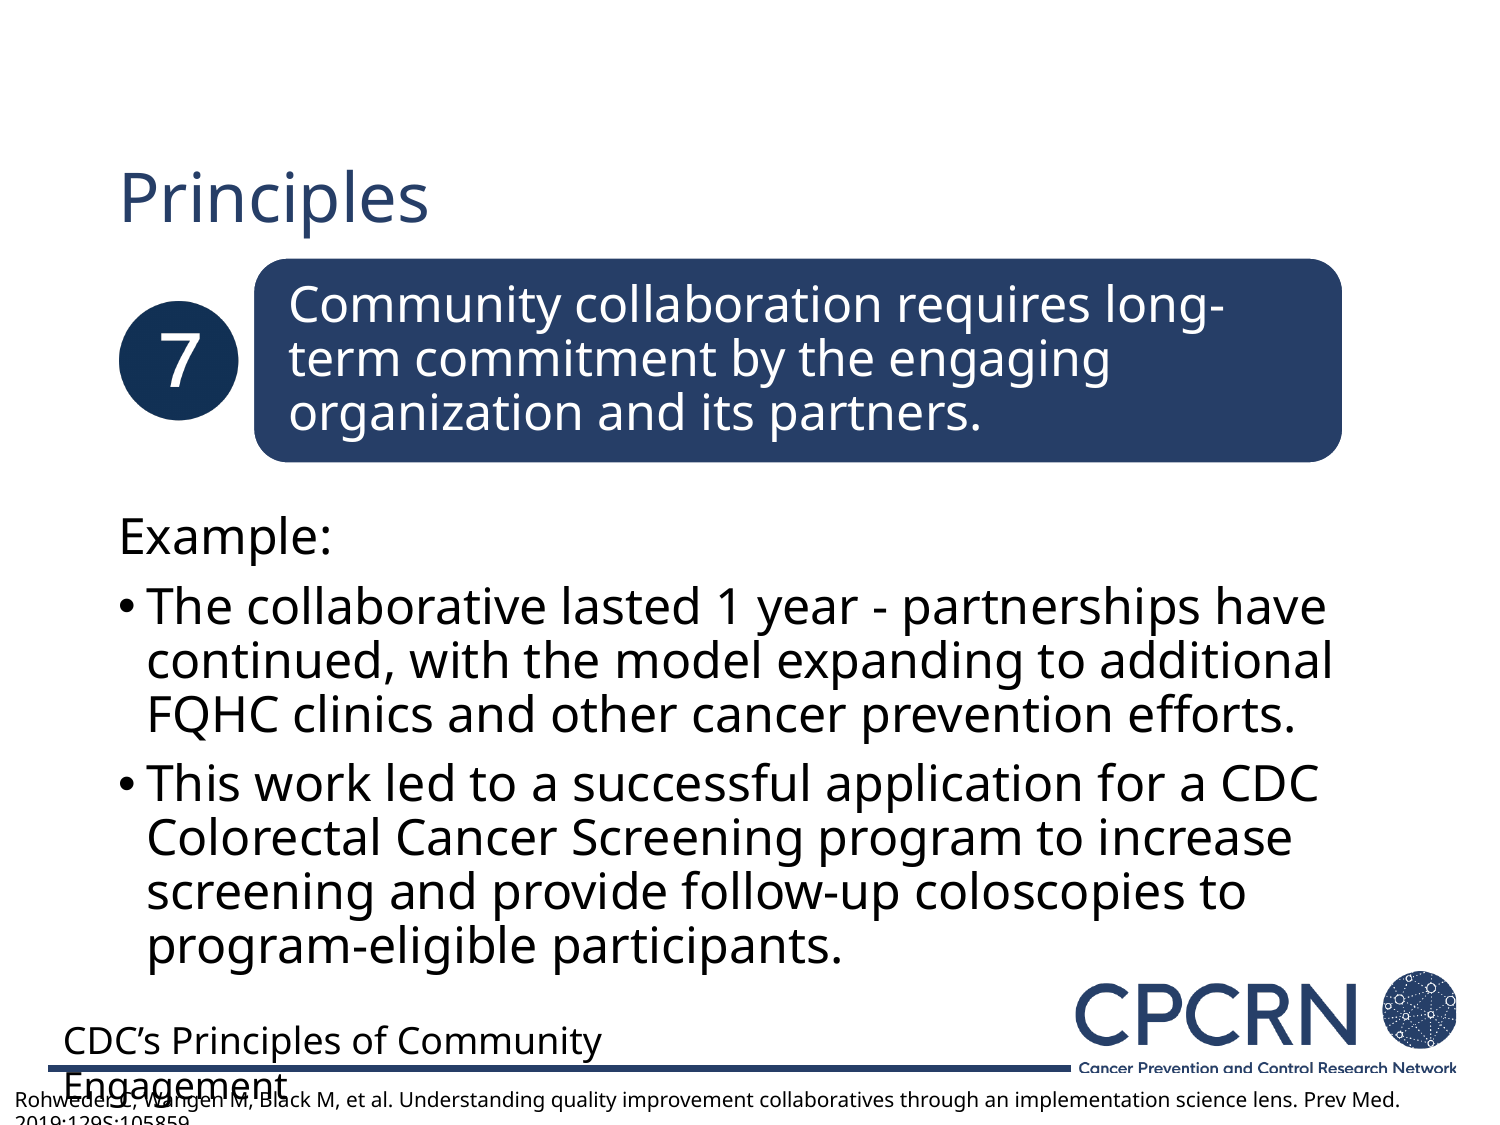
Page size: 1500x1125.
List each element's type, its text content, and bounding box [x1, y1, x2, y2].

picture [103, 285, 253, 436]
text_box CDC’s Principles of Community Engagement [48, 1009, 799, 1078]
text_box Rohweder C, Wangen M, Black M, et al. Understanding quality improvement collaboratives through an implementation science lens. Prev Med. 2019;129S:105859. [0, 1078, 1500, 1125]
list Example: The collaborative lasted 1 year - partnerships have continued, with the model expanding to additional FQHC clinics and other cancer prevention efforts. This work led to a successful application for a CDC Colorectal Cancer Screening program to increase screening and provide follow-up coloscopies to program-eligible participants. [103, 415, 1397, 853]
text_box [253, 241, 1344, 480]
title Principles [103, 113, 1397, 288]
